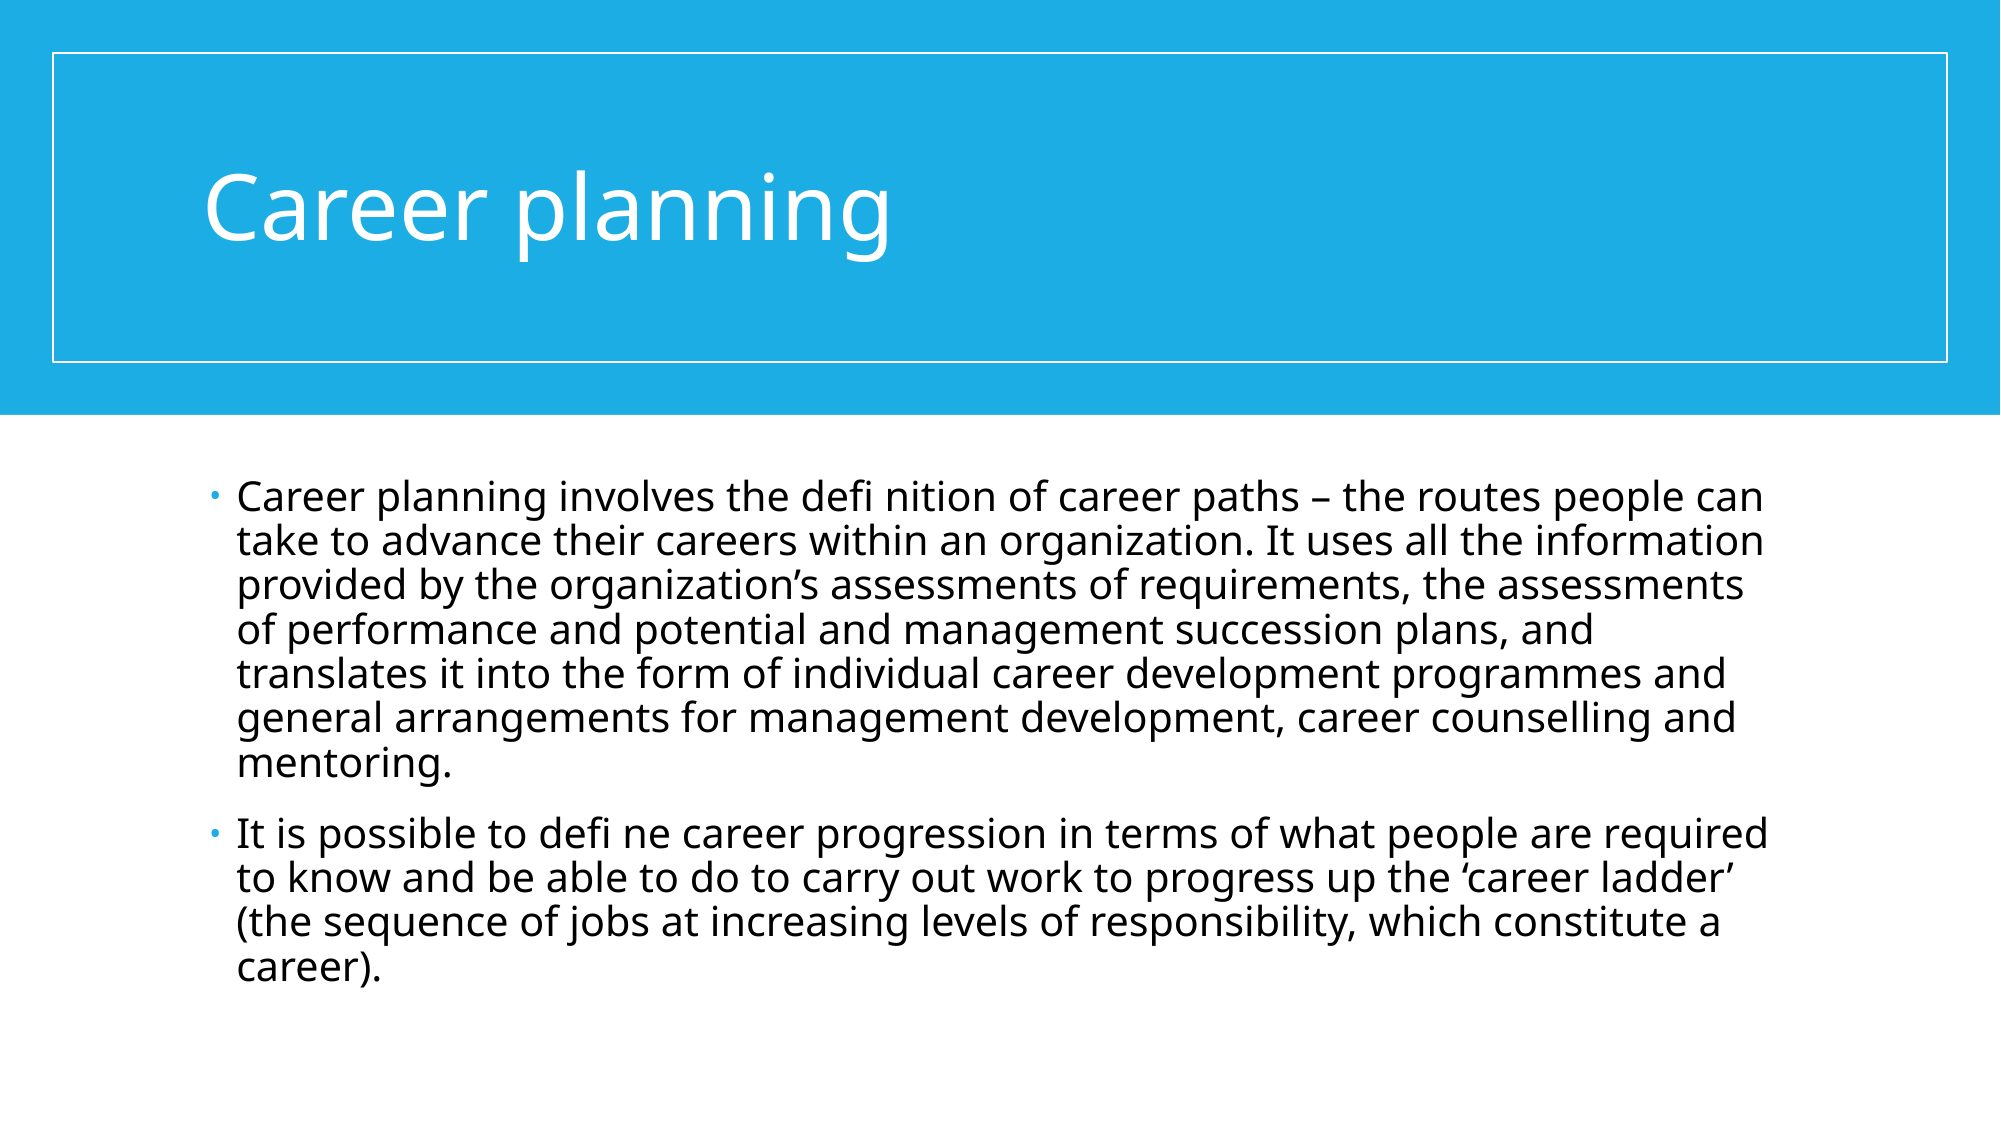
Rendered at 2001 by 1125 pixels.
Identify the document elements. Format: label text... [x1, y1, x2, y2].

list Career planning involves the defi nition of career paths – the routes people can take to advance their careers within an organization. It uses all the information provided by the organization’s assessments of requirements, the assessments of performance and potential and management succession plans, and translates it into the form of individual career development programmes and general arrangements for management development, career counselling and mentoring. It is possible to defi ne career progression in terms of what people are required to know and be able to do to carry out work to progress up the ‘career ladder’ (the sequence of jobs at increasing levels of responsibility, which constitute a career). [187, 467, 1808, 1000]
text_box [51, 51, 1949, 364]
text_box [0, 0, 2000, 413]
title Career planning [187, 99, 1808, 323]
text_box [0, 413, 2000, 1125]
